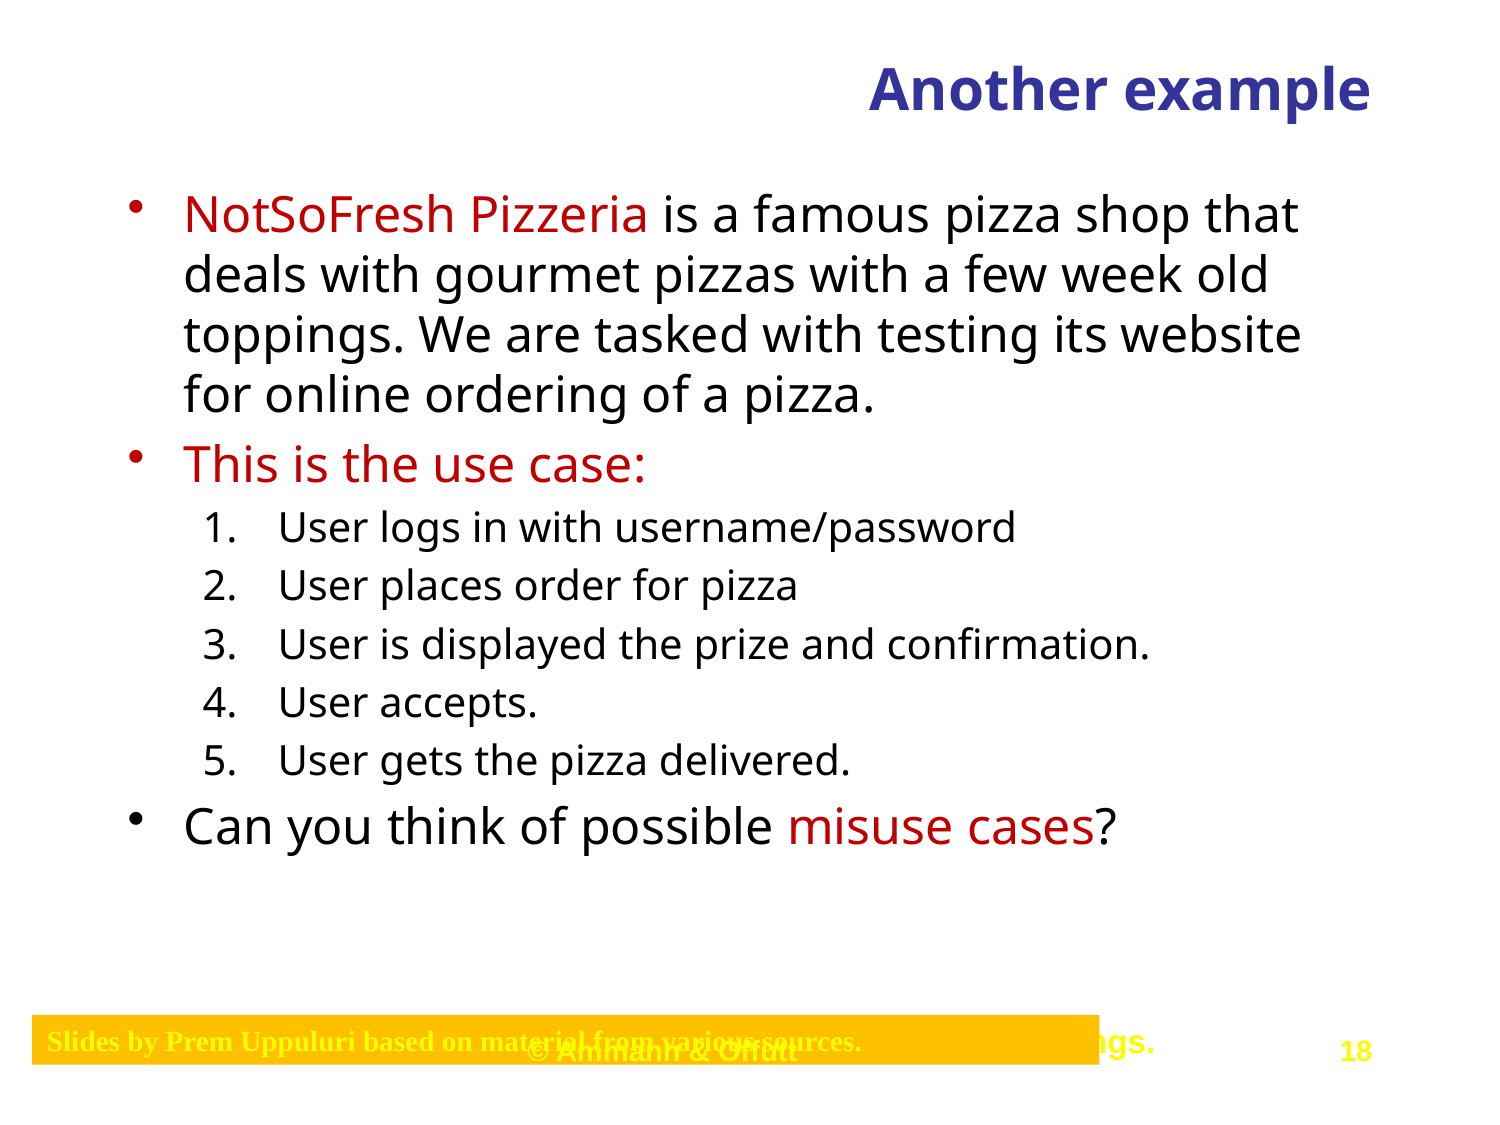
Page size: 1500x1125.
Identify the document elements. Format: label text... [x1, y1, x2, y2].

slide_number 18 [1074, 1024, 1388, 1101]
title Another example [112, 24, 1388, 150]
list NotSoFresh Pizzeria is a famous pizza shop that deals with gourmet pizzas with a few week old toppings. We are tasked with testing its website for online ordering of a pizza. This is the use case: User logs in with username/password User places order for pizza User is displayed the prize and confirmation. User accepts. User gets the pizza delivered. Can you think of possible misuse cases? [112, 174, 1388, 1000]
footer © Ammann & Offutt [512, 1024, 988, 1101]
